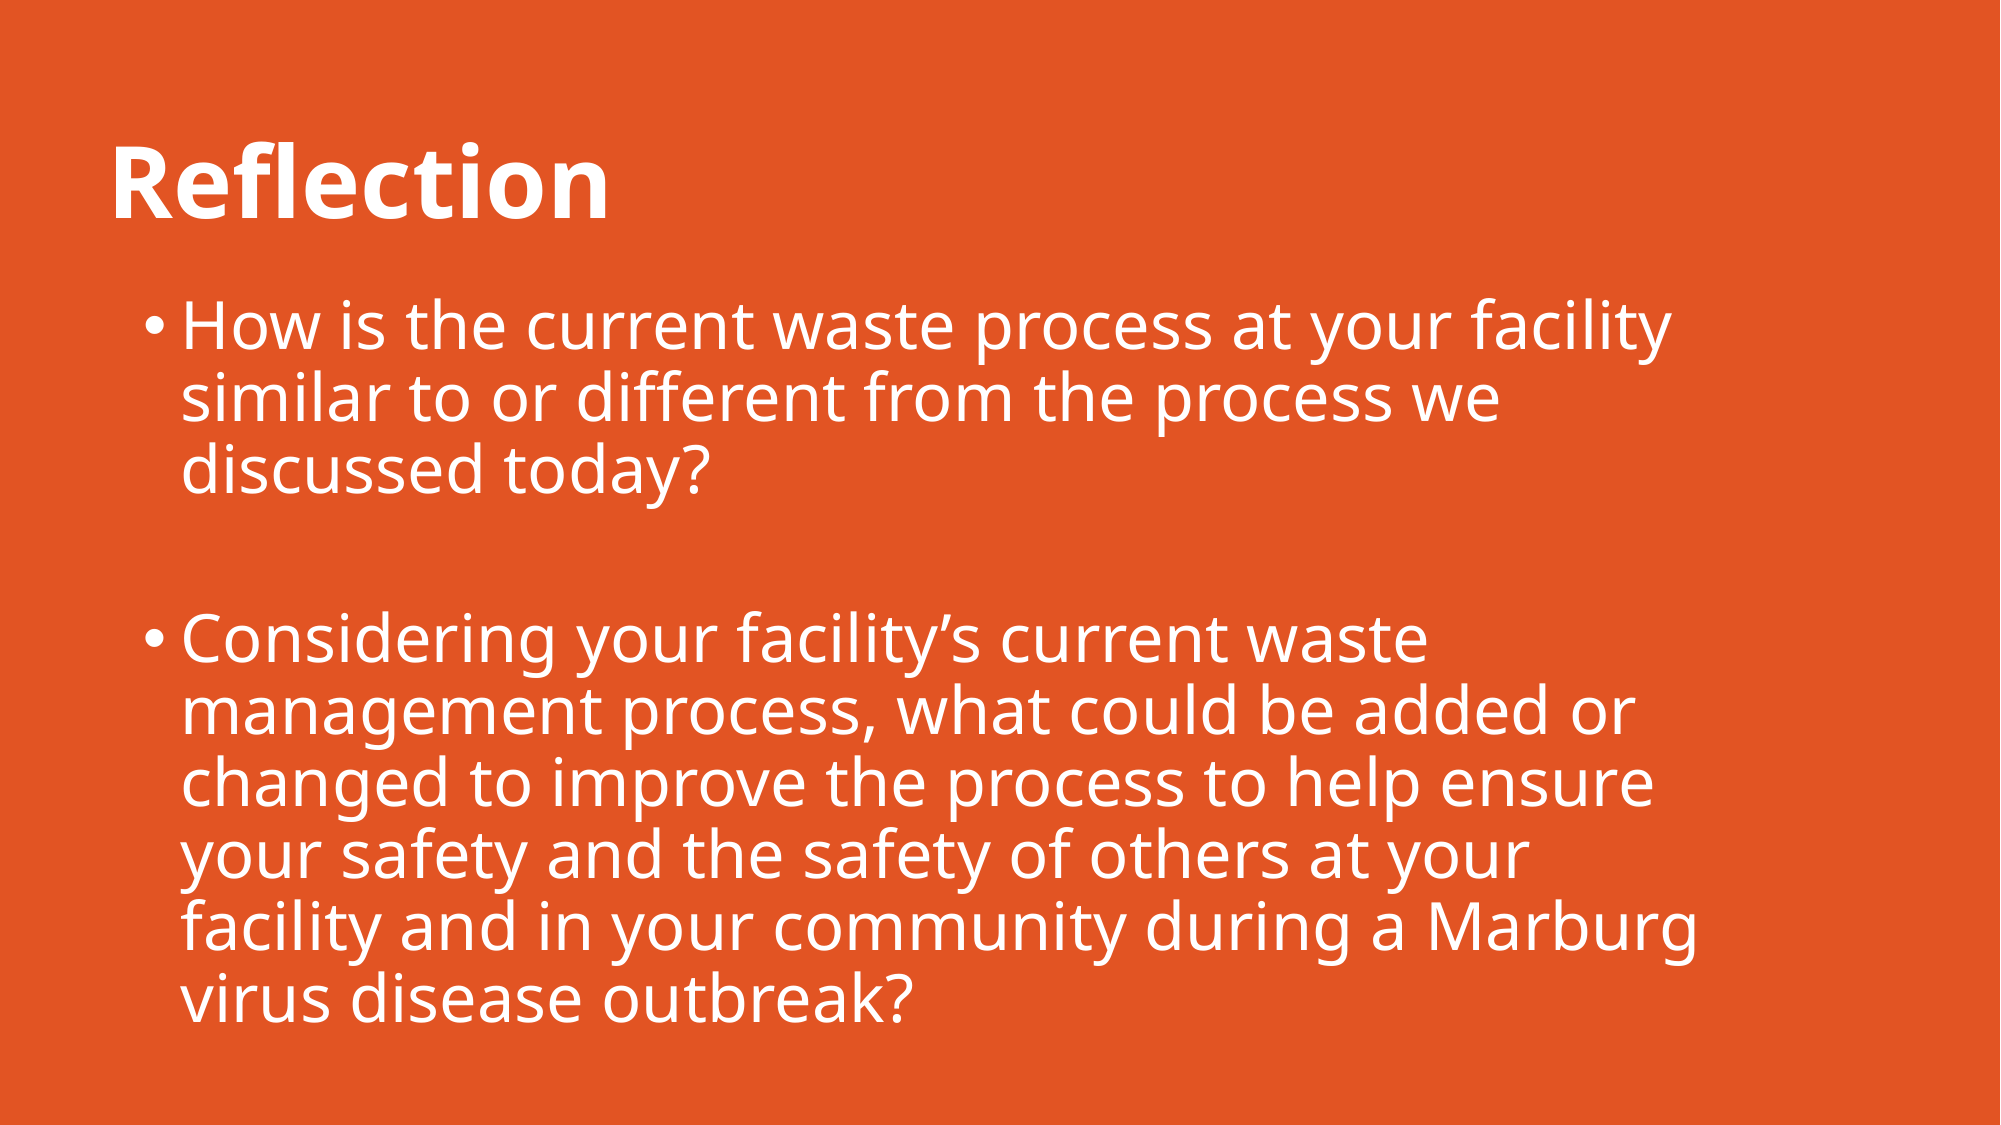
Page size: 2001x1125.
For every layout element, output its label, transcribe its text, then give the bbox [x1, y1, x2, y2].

text_box How is the current waste process at your facility similar to or different from the process we discussed today? Considering your facility’s current waste management process, what could be added or changed to improve the process to help ensure your safety and the safety of others at your facility and in your community during a Marburg virus disease outbreak? [99, 284, 1749, 1044]
title Reflection [92, 55, 1908, 247]
